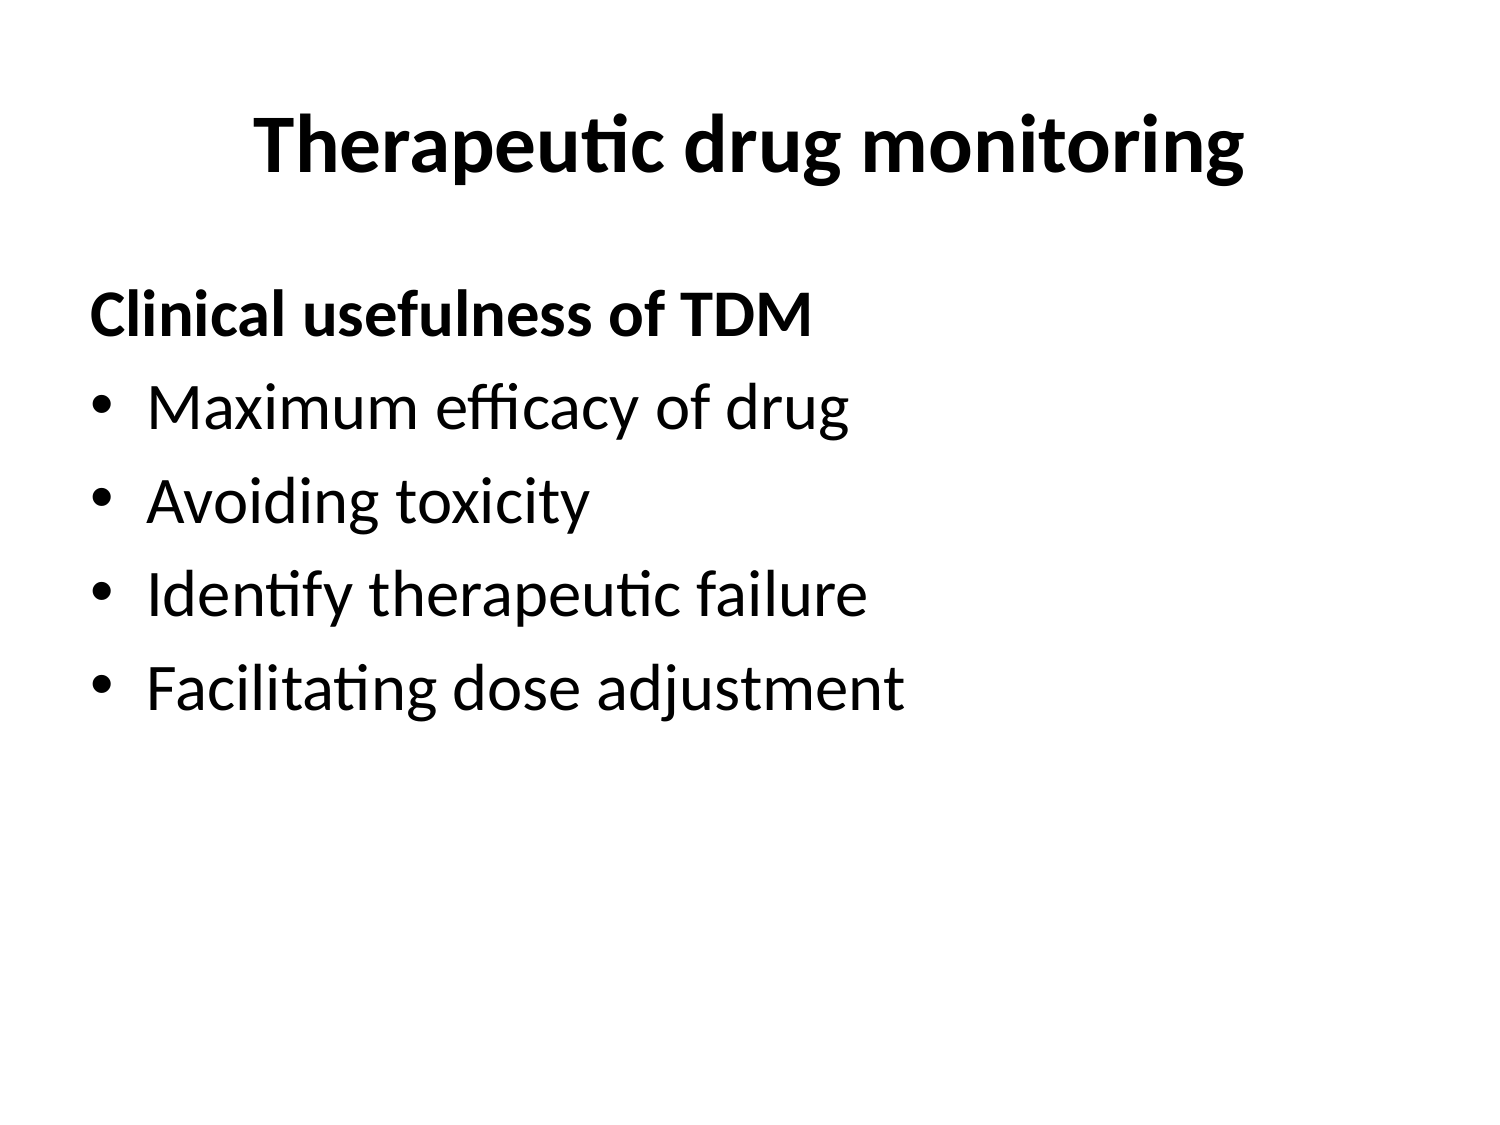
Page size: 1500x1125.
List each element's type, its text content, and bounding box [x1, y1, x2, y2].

list Clinical usefulness of TDM Maximum efficacy of drug Avoiding toxicity Identify therapeutic failure Facilitating dose adjustment [75, 262, 1425, 1005]
title Therapeutic drug monitoring [75, 45, 1425, 233]
